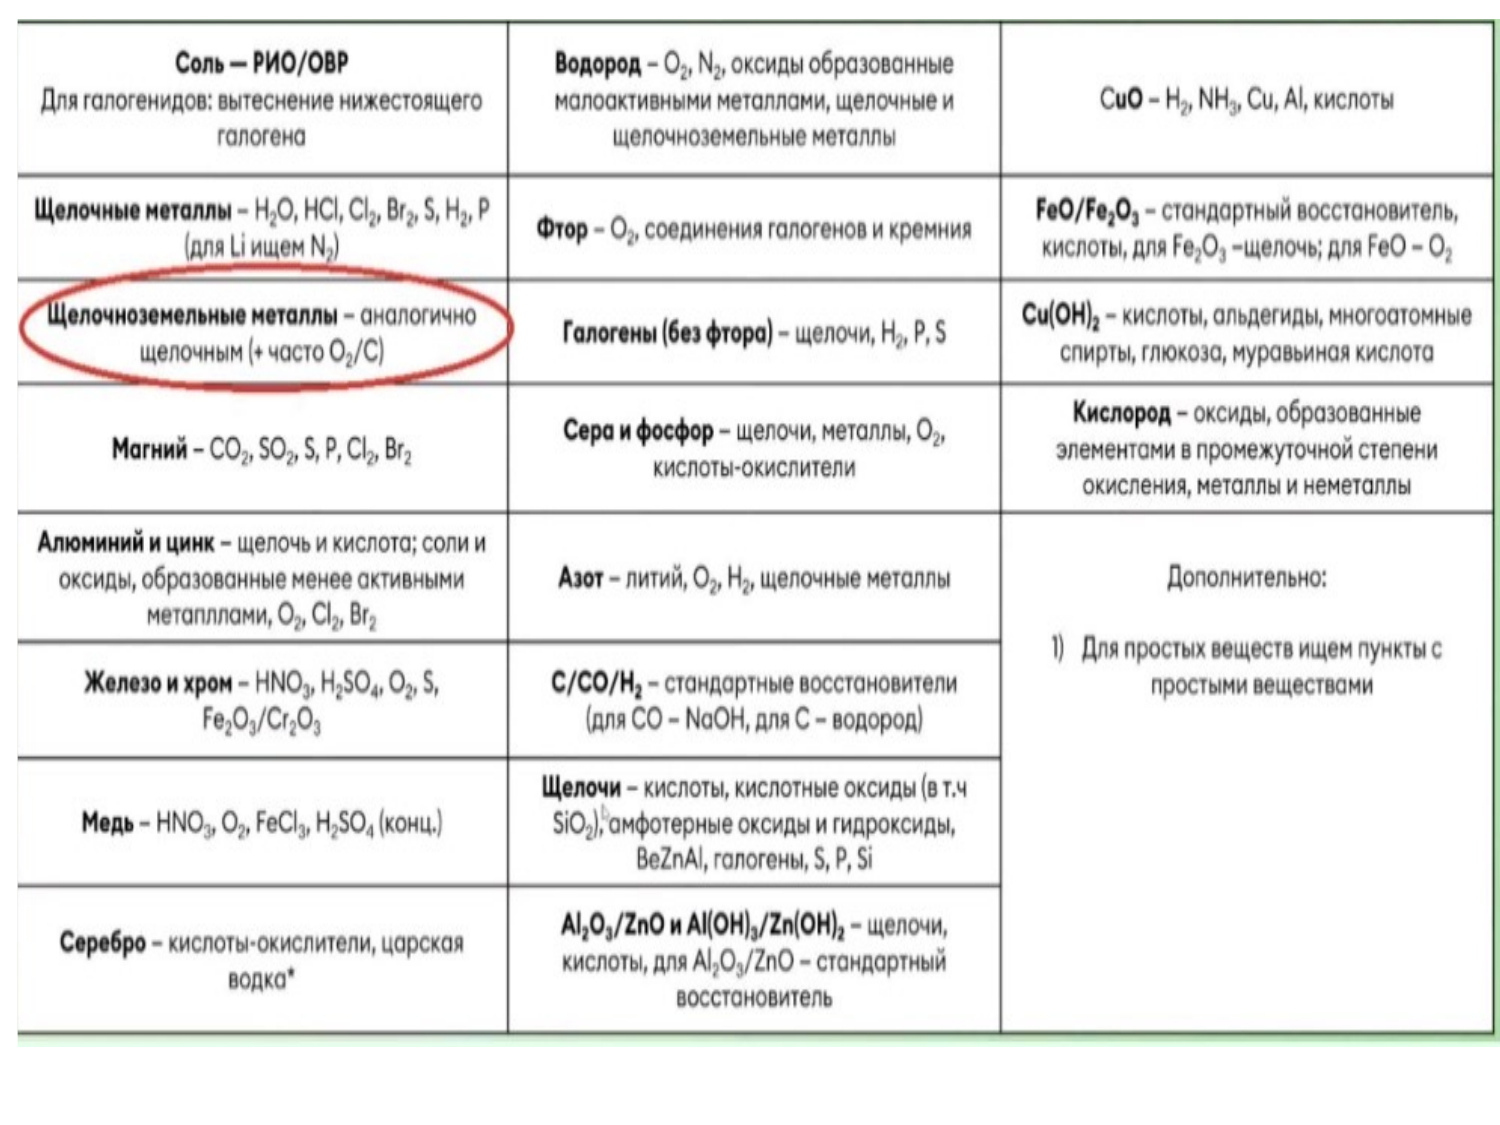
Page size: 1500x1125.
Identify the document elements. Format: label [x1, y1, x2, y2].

list [17, 18, 1500, 1047]
